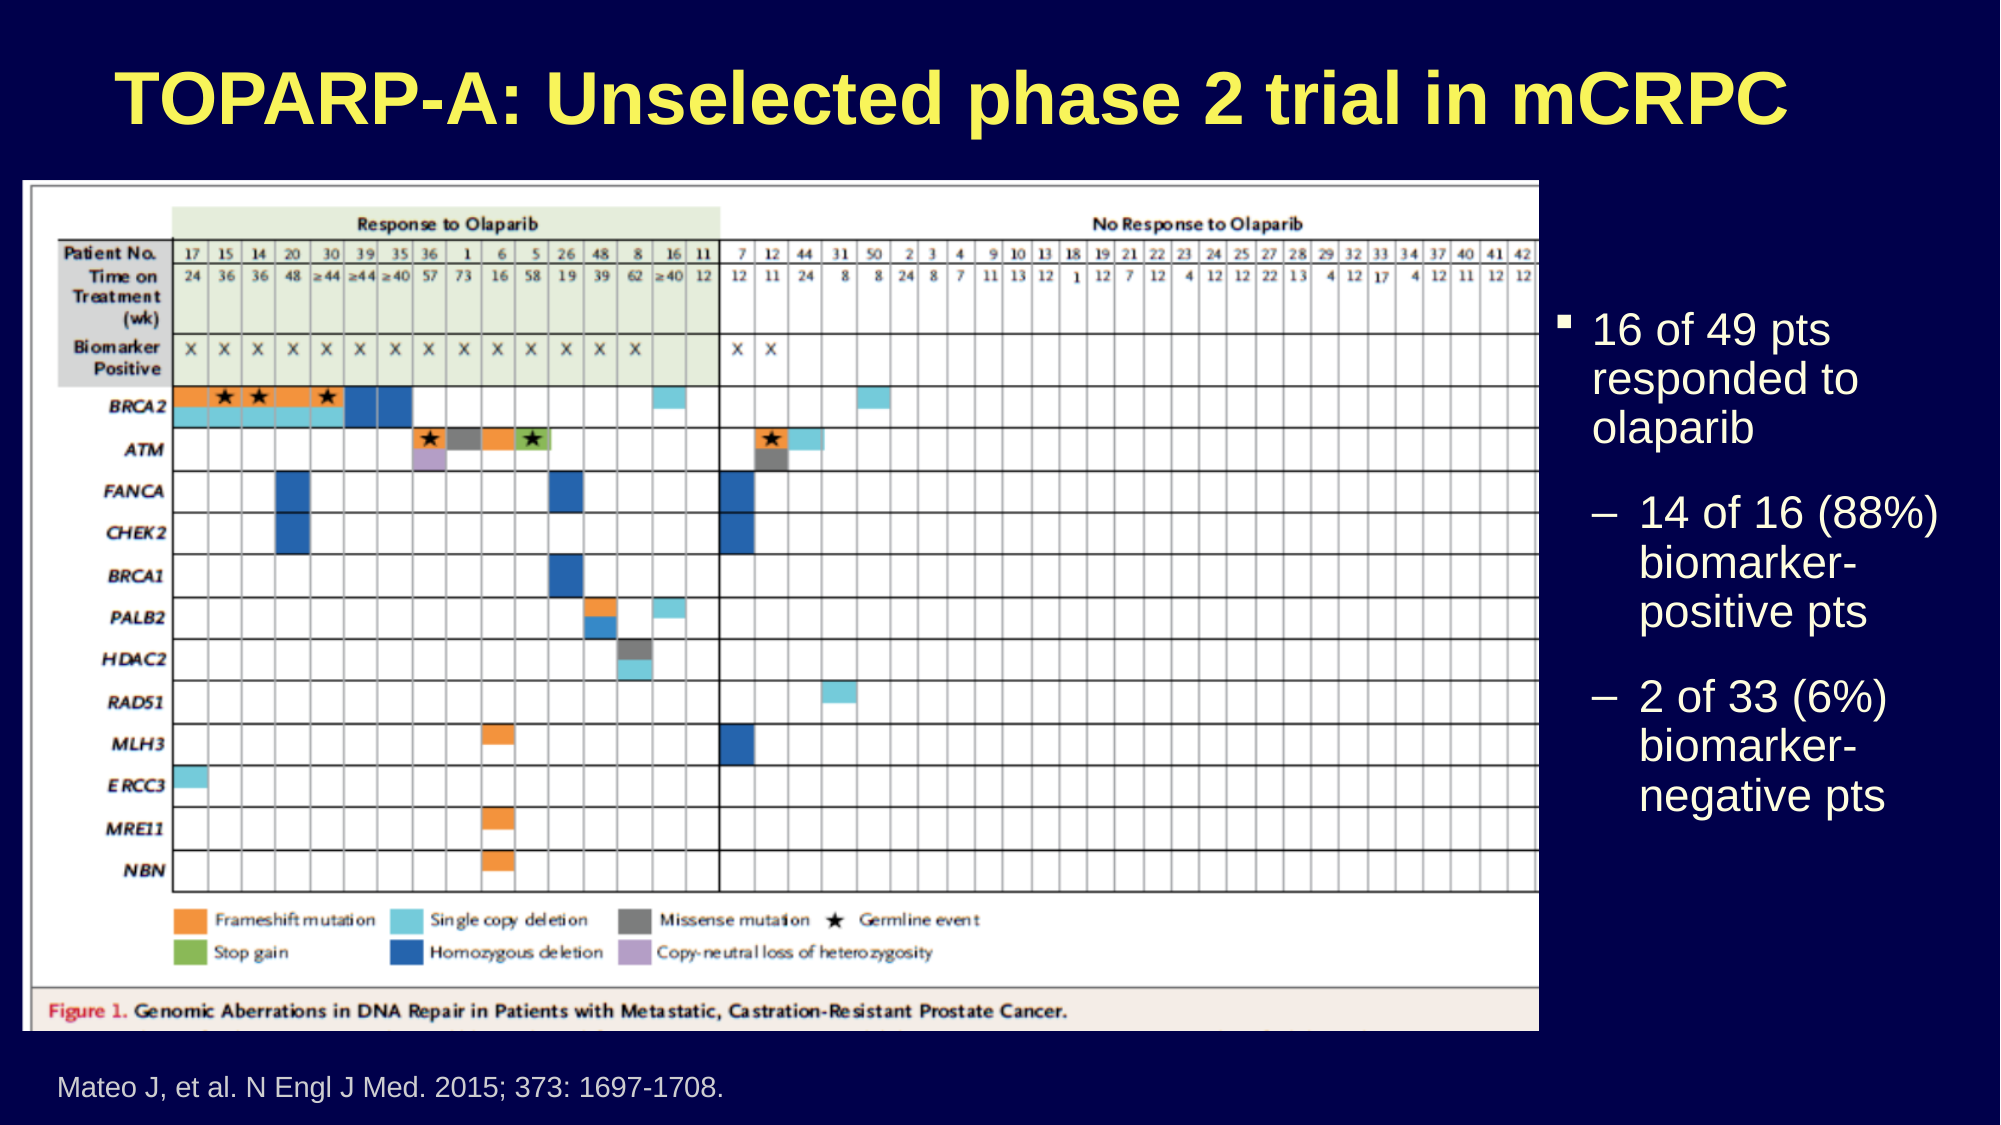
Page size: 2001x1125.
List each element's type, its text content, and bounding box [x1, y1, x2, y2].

title TOPARP-A: Unselected phase 2 trial in mCRPC [1214, 39, 1884, 150]
picture [24, 0, 1539, 1125]
title TOPARP-A: Unselected phase 2 trial in mCRPC [100, 39, 348, 150]
text_box Mateo J, et al. N Engl J Med. 2015; 373: 1697-1708. [42, 1060, 348, 1111]
list 16 of 49 pts responded to olaparib 14 of 16 (88%) biomarker-positive pts 2 of 33 (6%) biomarker-negative pts [1538, 297, 1980, 1061]
